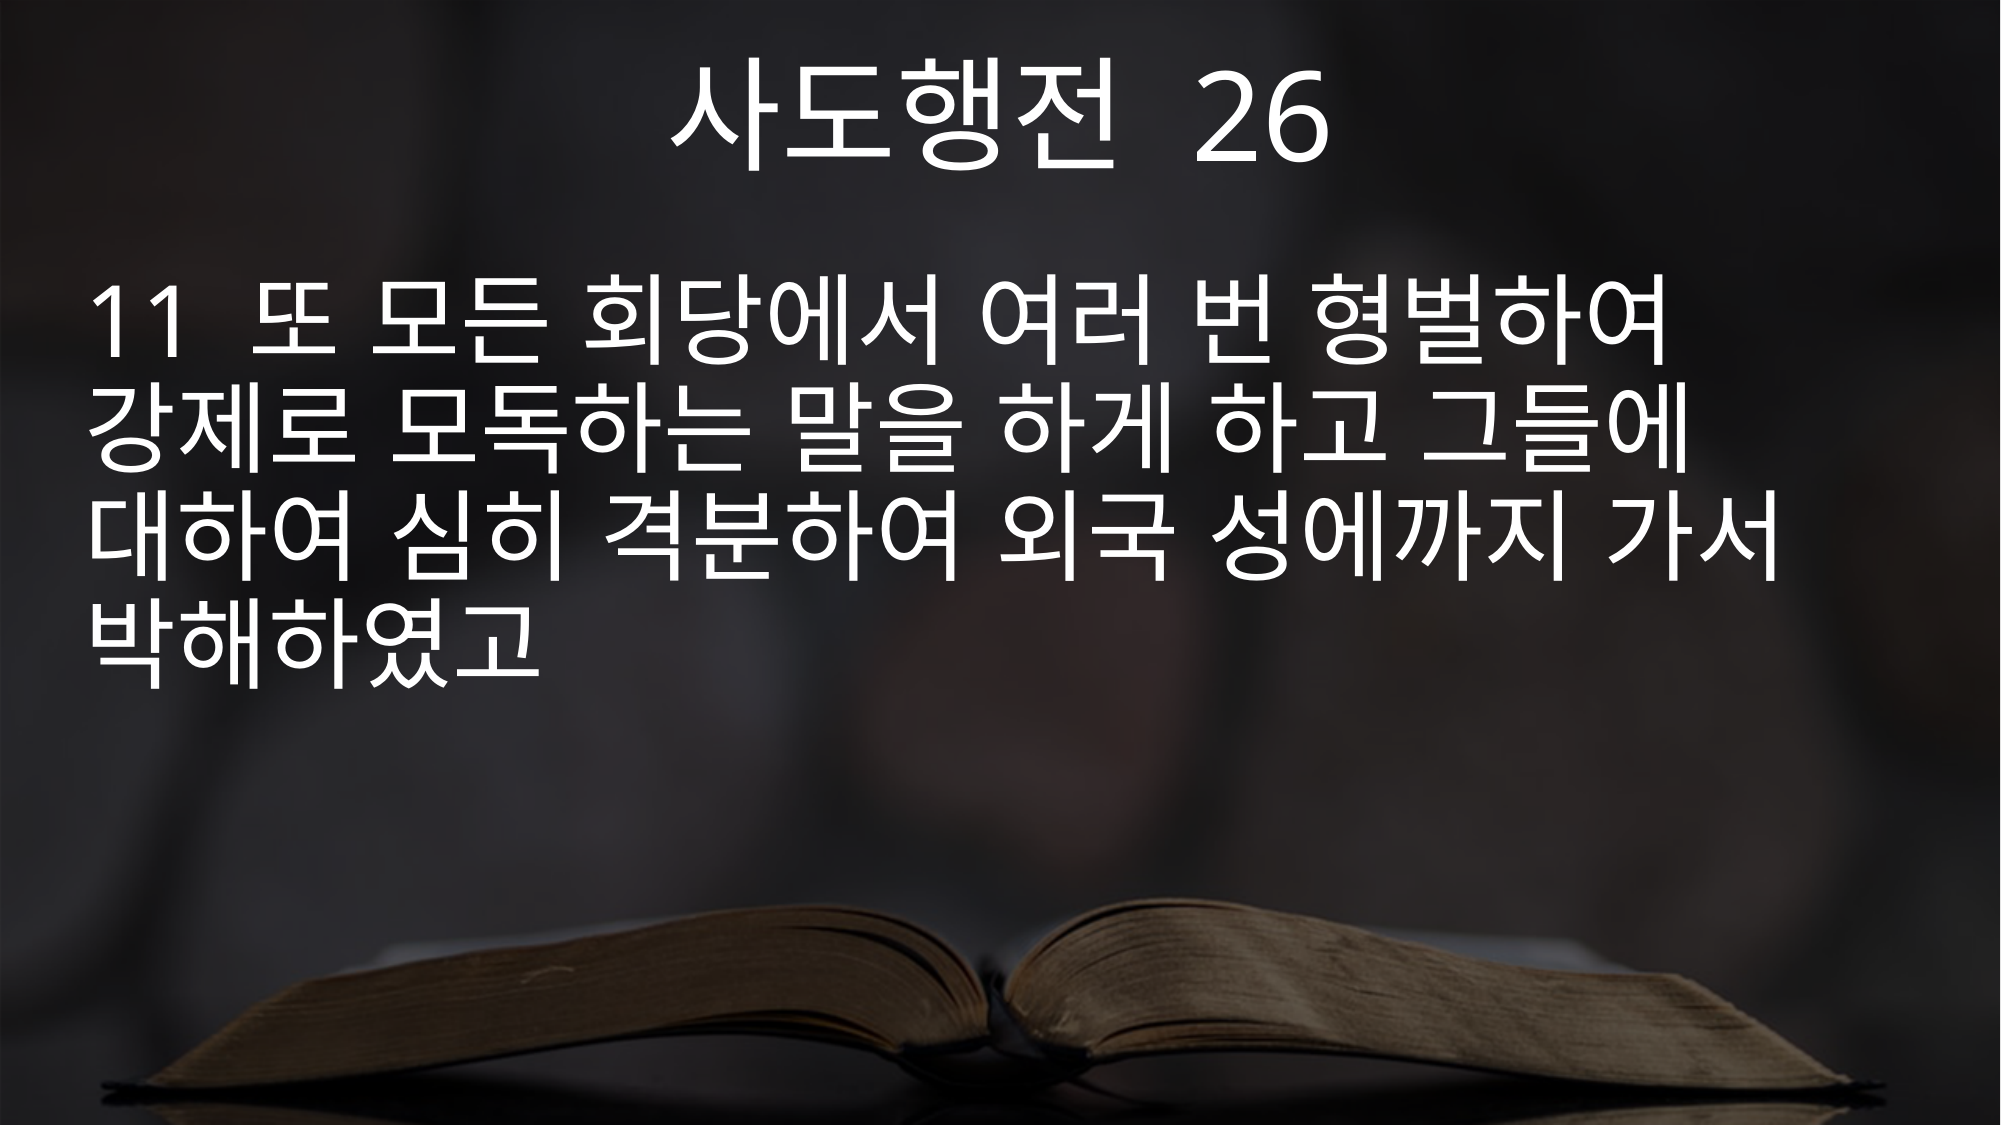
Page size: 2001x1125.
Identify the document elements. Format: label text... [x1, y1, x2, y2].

list 11 또 모든 회당에서 여러 번 형벌하여 강제로 모독하는 말을 하게 하고 그들에 대하여 심히 격분하여 외국 성에까지 가서 박해하였고 [69, 263, 1953, 423]
footer 사도행전 26 [0, 32, 2000, 192]
picture [0, 0, 2001, 1125]
